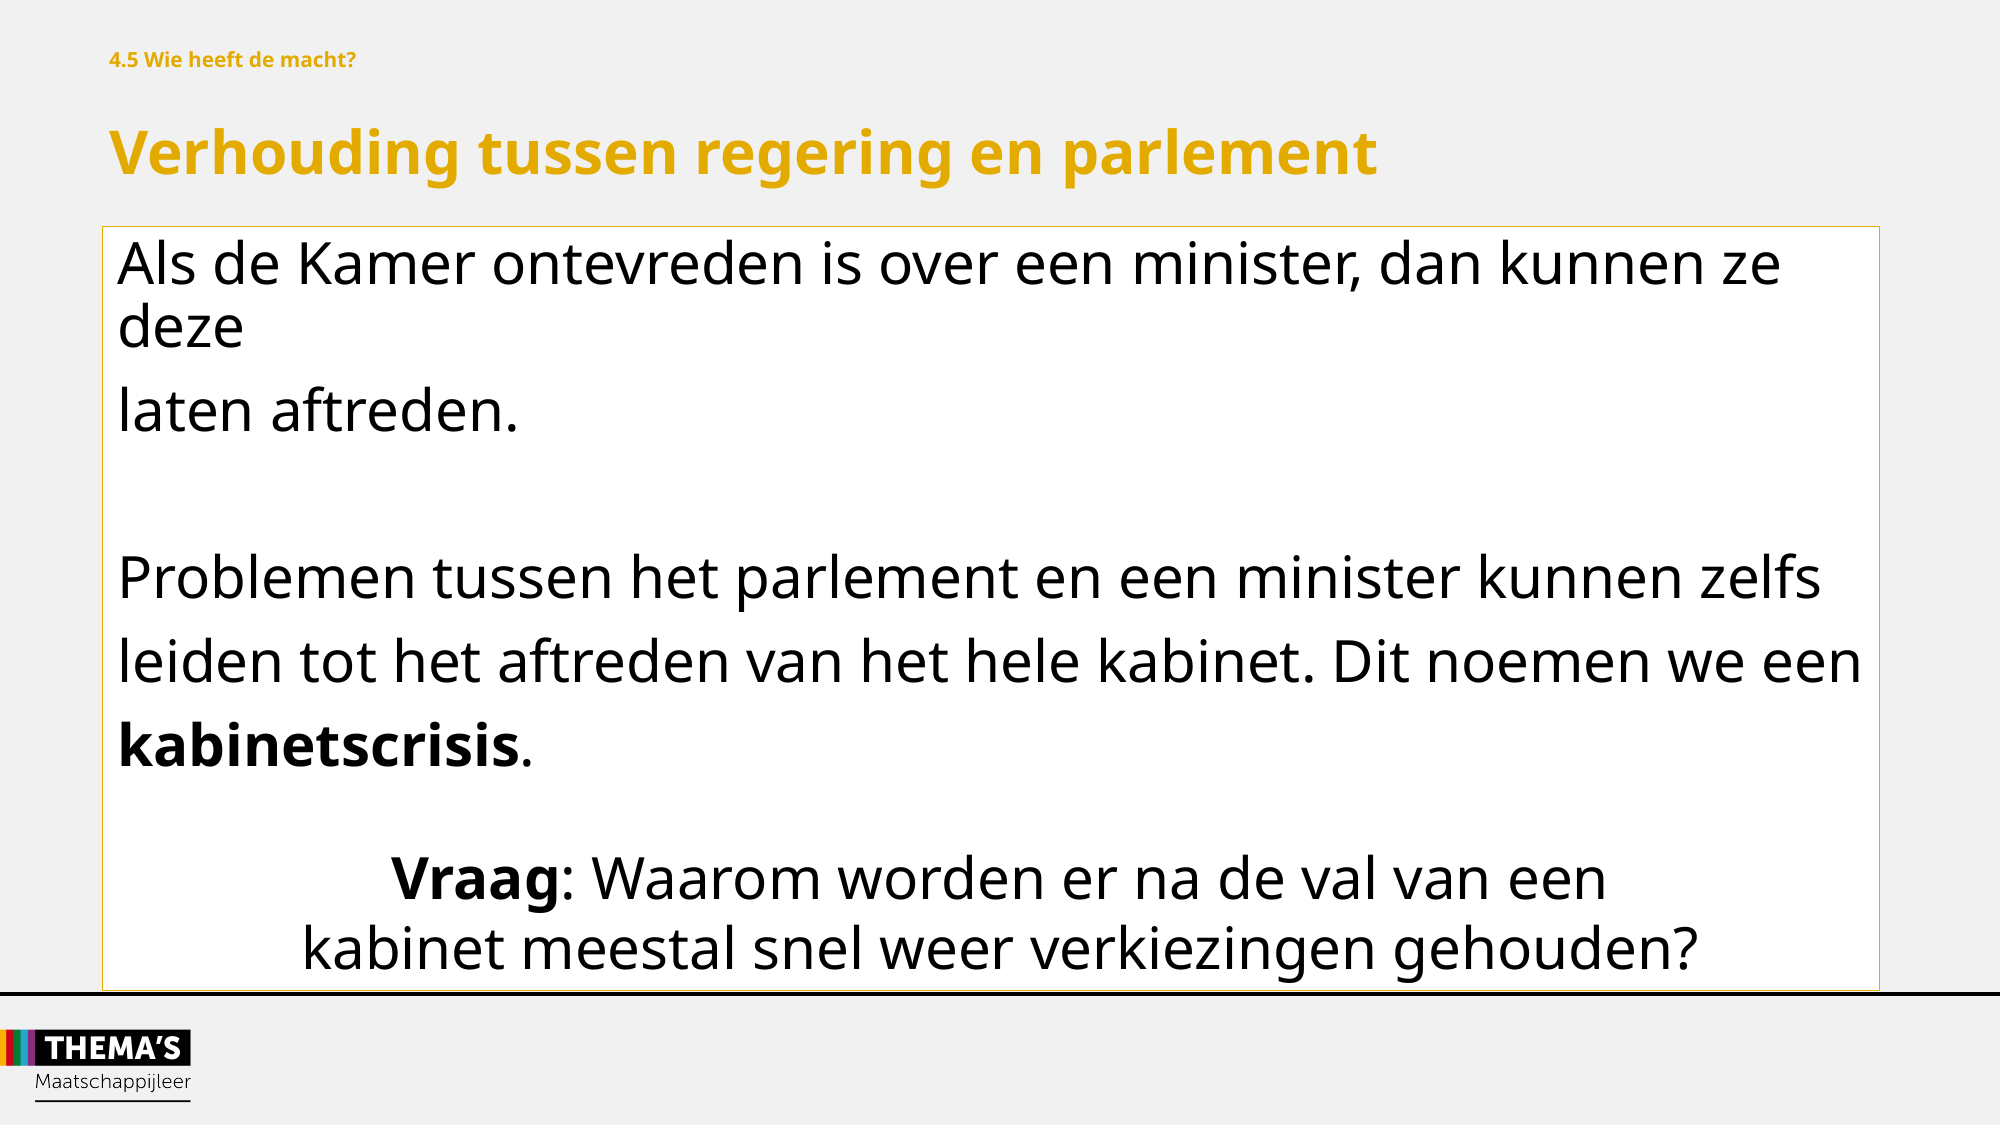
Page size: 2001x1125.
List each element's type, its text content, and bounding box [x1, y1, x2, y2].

list 4.5 Wie heeft de macht? [94, 33, 941, 88]
picture [0, 993, 203, 1125]
list Verhouding tussen regering en parlement [94, 114, 1879, 205]
list Als de Kamer ontevreden is over een minister, dan kunnen ze deze laten aftreden. Problemen tussen het parlement en een minister kunnen zelfs leiden tot het aftreden van het hele kabinet. Dit noemen we een kabinetscrisis. [102, 226, 1880, 991]
text_box Vraag: Waarom worden er na de val van een kabinet meestal snel weer verkiezingen gehouden? [286, 834, 1714, 989]
